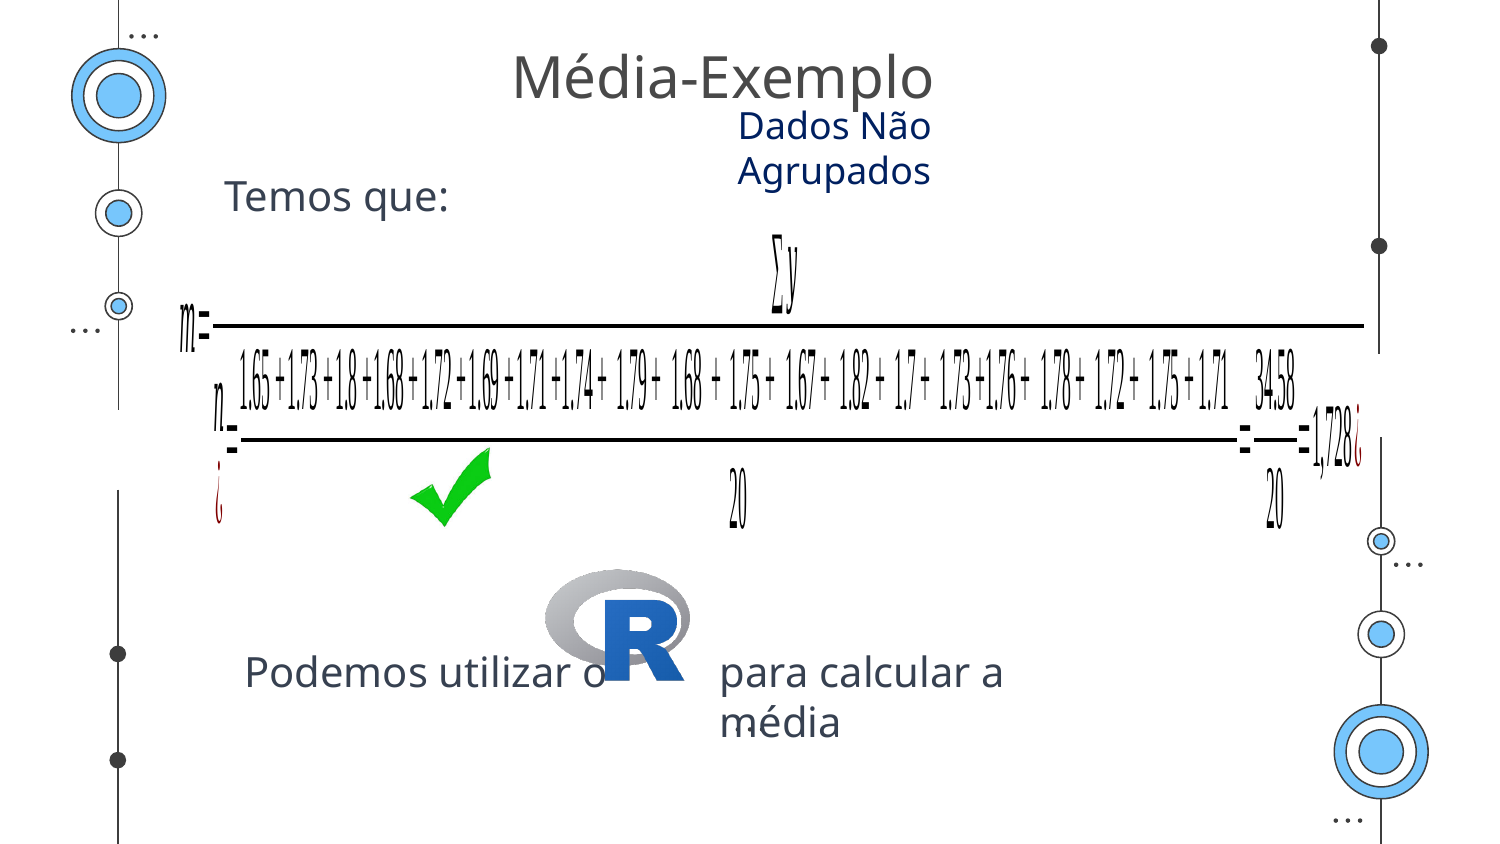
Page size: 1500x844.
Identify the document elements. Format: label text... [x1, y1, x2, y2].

picture [545, 568, 690, 682]
text_box para calcular a média [704, 638, 1118, 754]
picture [407, 445, 492, 530]
text_box Temos que: [209, 162, 750, 228]
text_box Podemos utilizar o [229, 638, 704, 704]
title Média-Exemplo [328, 25, 1118, 120]
text_box Dados Não Agrupados [722, 94, 1118, 200]
